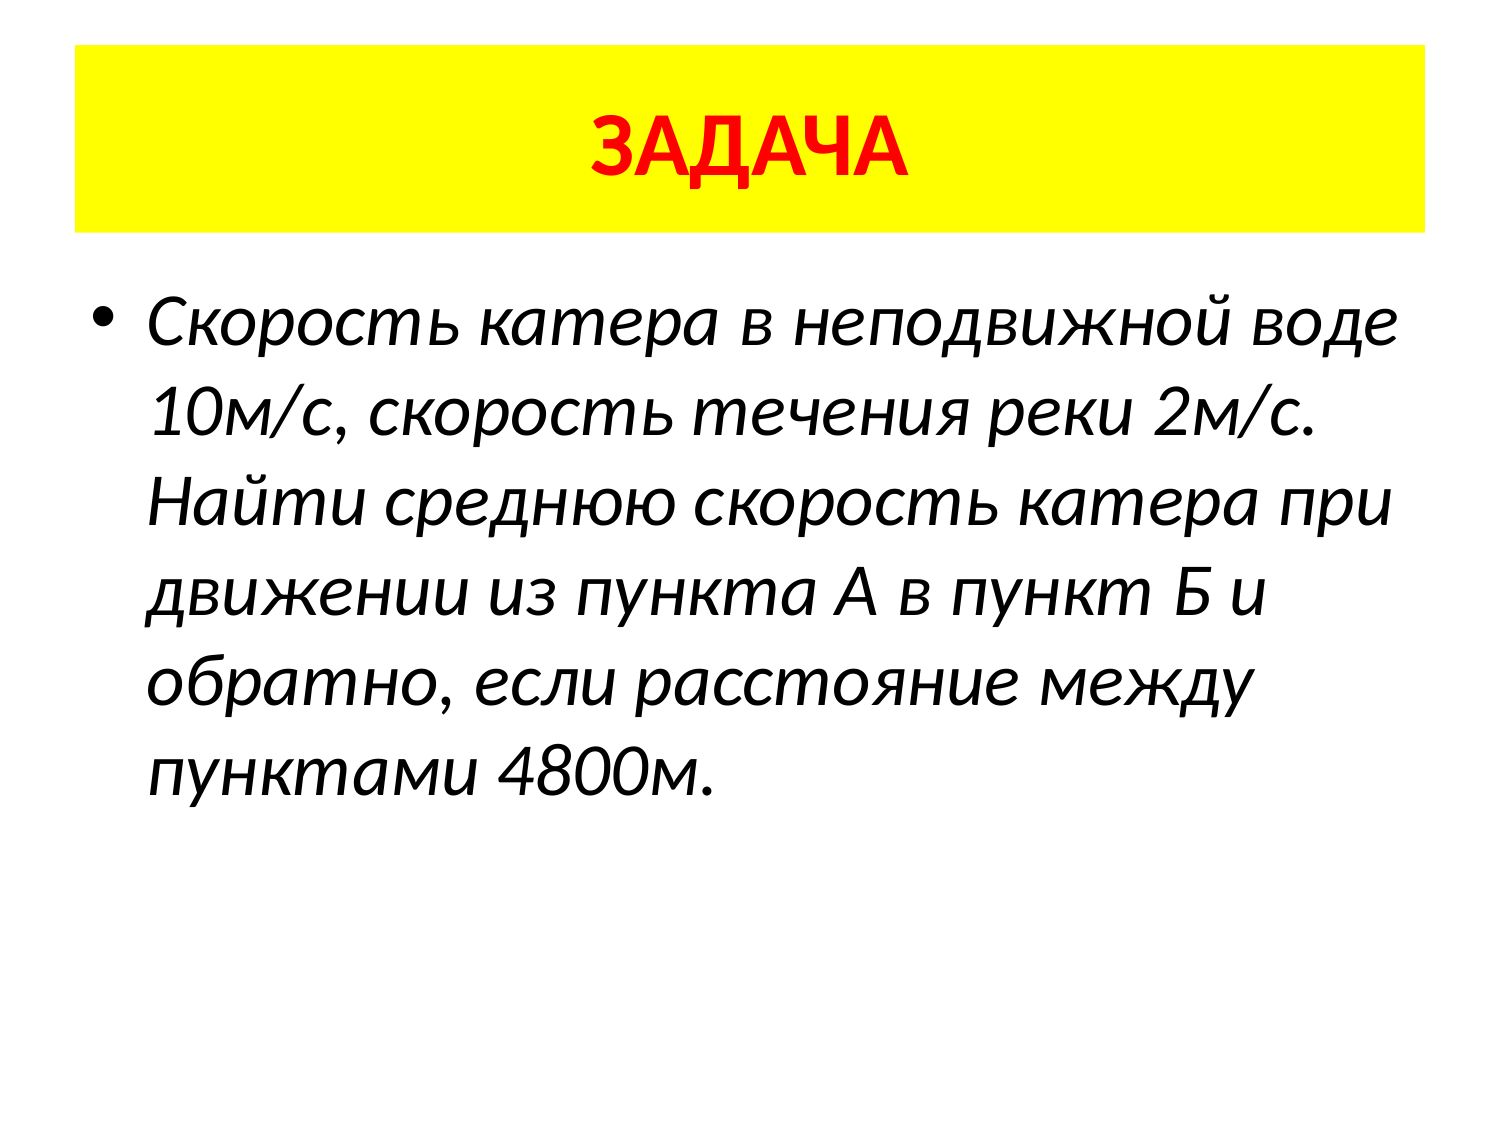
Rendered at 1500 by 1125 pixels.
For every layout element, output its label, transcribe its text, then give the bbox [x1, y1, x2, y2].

list Скорость катера в неподвижной воде 10м/с, скорость течения реки 2м/с. Найти среднюю скорость катера при движении из пункта А в пункт Б и обратно, если расстояние между пунктами 4800м. [74, 262, 1426, 1006]
title ЗАДАЧА [74, 44, 1426, 233]
